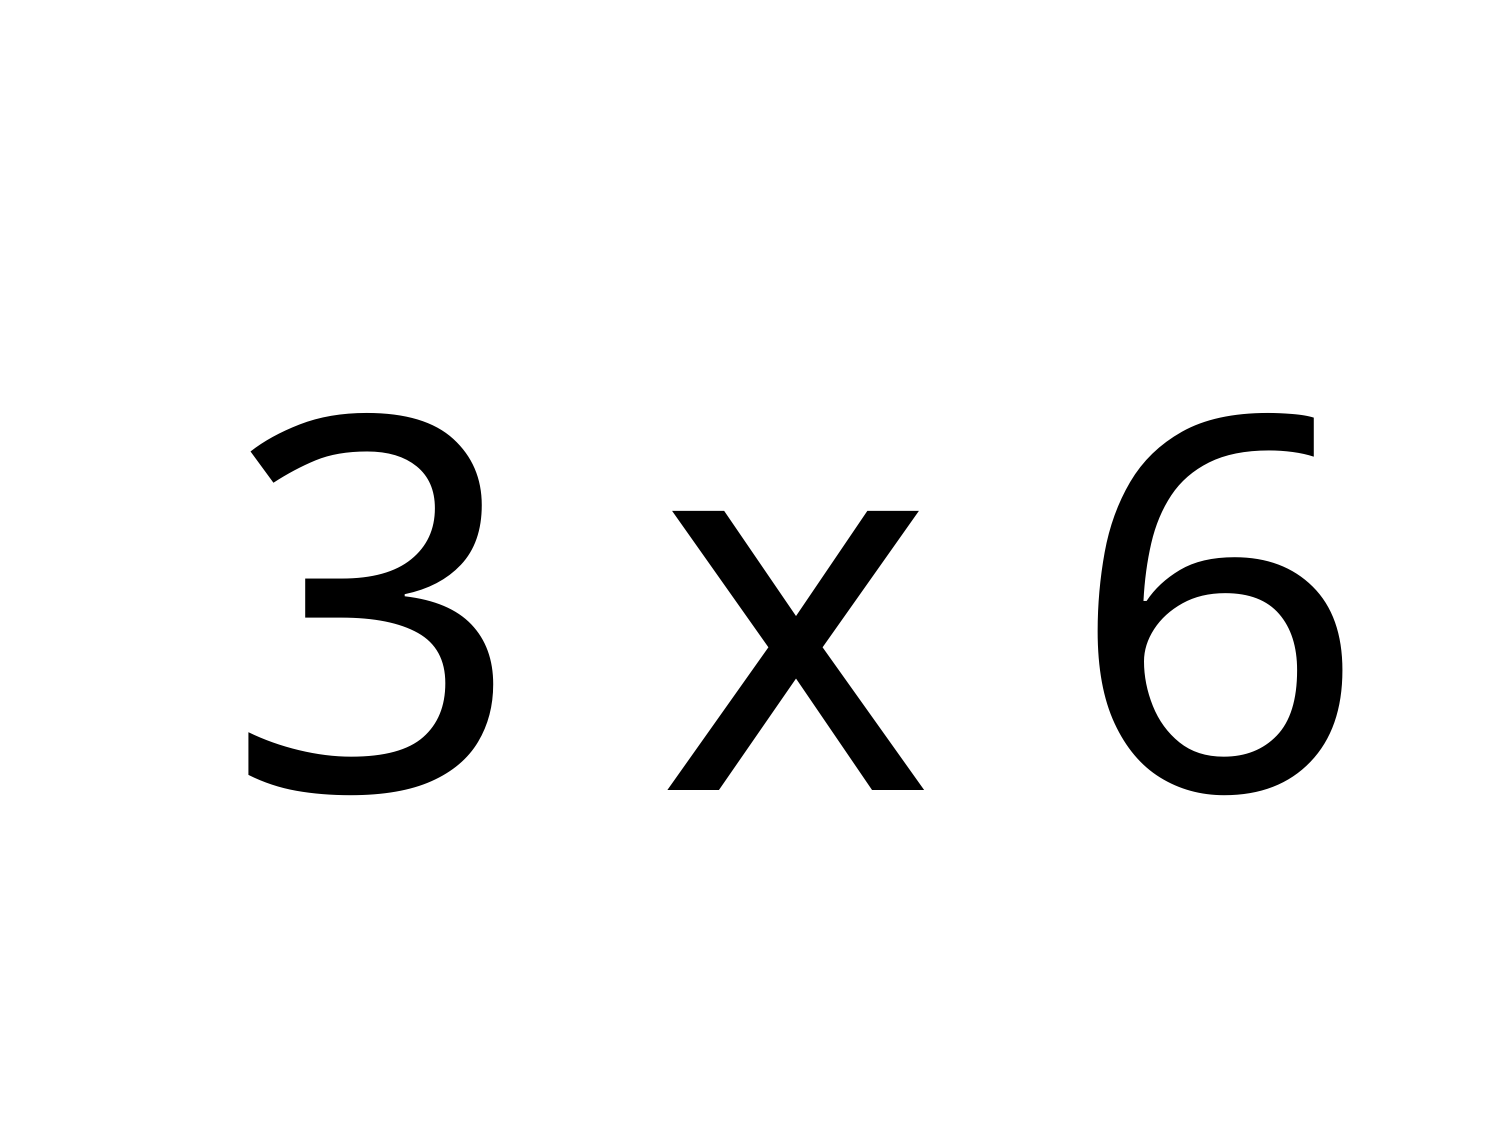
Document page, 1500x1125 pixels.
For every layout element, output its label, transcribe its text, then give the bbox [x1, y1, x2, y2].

list 3 x 6 [75, 262, 1425, 1005]
